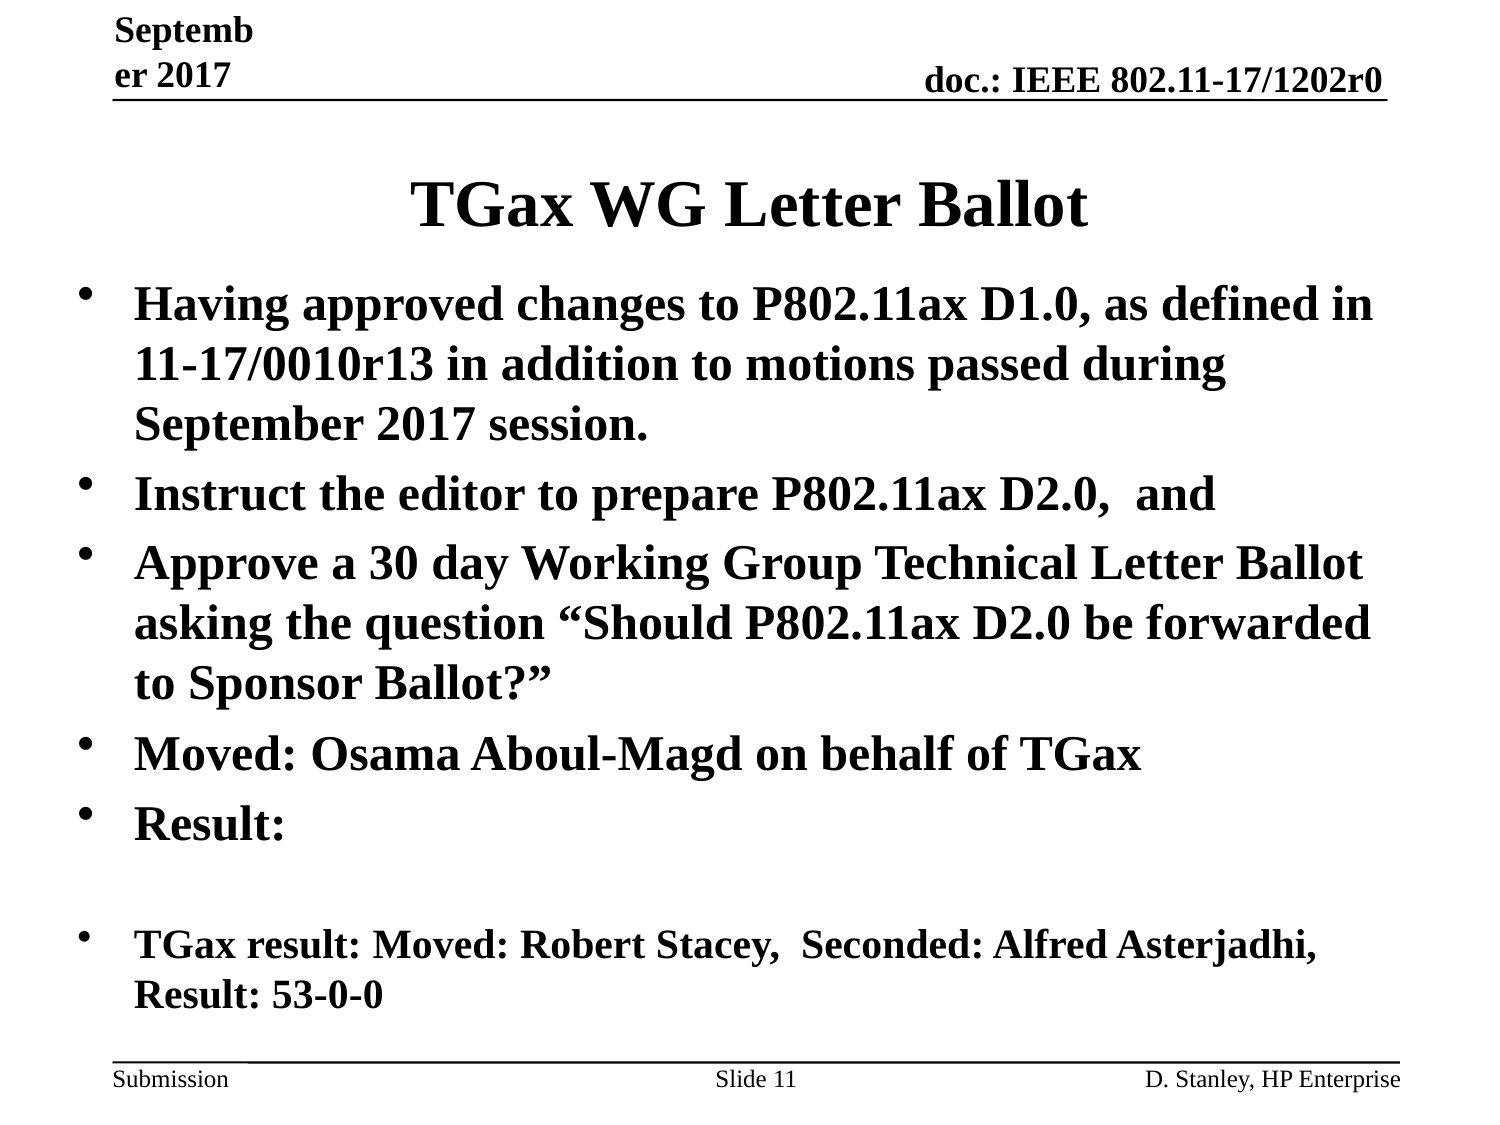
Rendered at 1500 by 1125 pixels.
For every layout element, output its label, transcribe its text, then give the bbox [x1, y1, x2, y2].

footer D. Stanley, HP Enterprise [878, 1061, 1402, 1093]
slide_number Slide 11 [712, 1061, 800, 1093]
list Having approved changes to P802.11ax D1.0, as defined in 11-17/0010r13 in addition to motions passed during September 2017 session. Instruct the editor to prepare P802.11ax D2.0, and Approve a 30 day Working Group Technical Letter Ballot asking the question “Should P802.11ax D2.0 be forwarded to Sponsor Ballot?” Moved: Osama Aboul-Magd on behalf of TGax Result: TGax result: Moved: Robert Stacey, Seconded: Alfred Asterjadhi, Result: 53-0-0 [62, 262, 1425, 1050]
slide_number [114, 49, 270, 95]
title TGax WG Letter Ballot [112, 112, 1388, 262]
